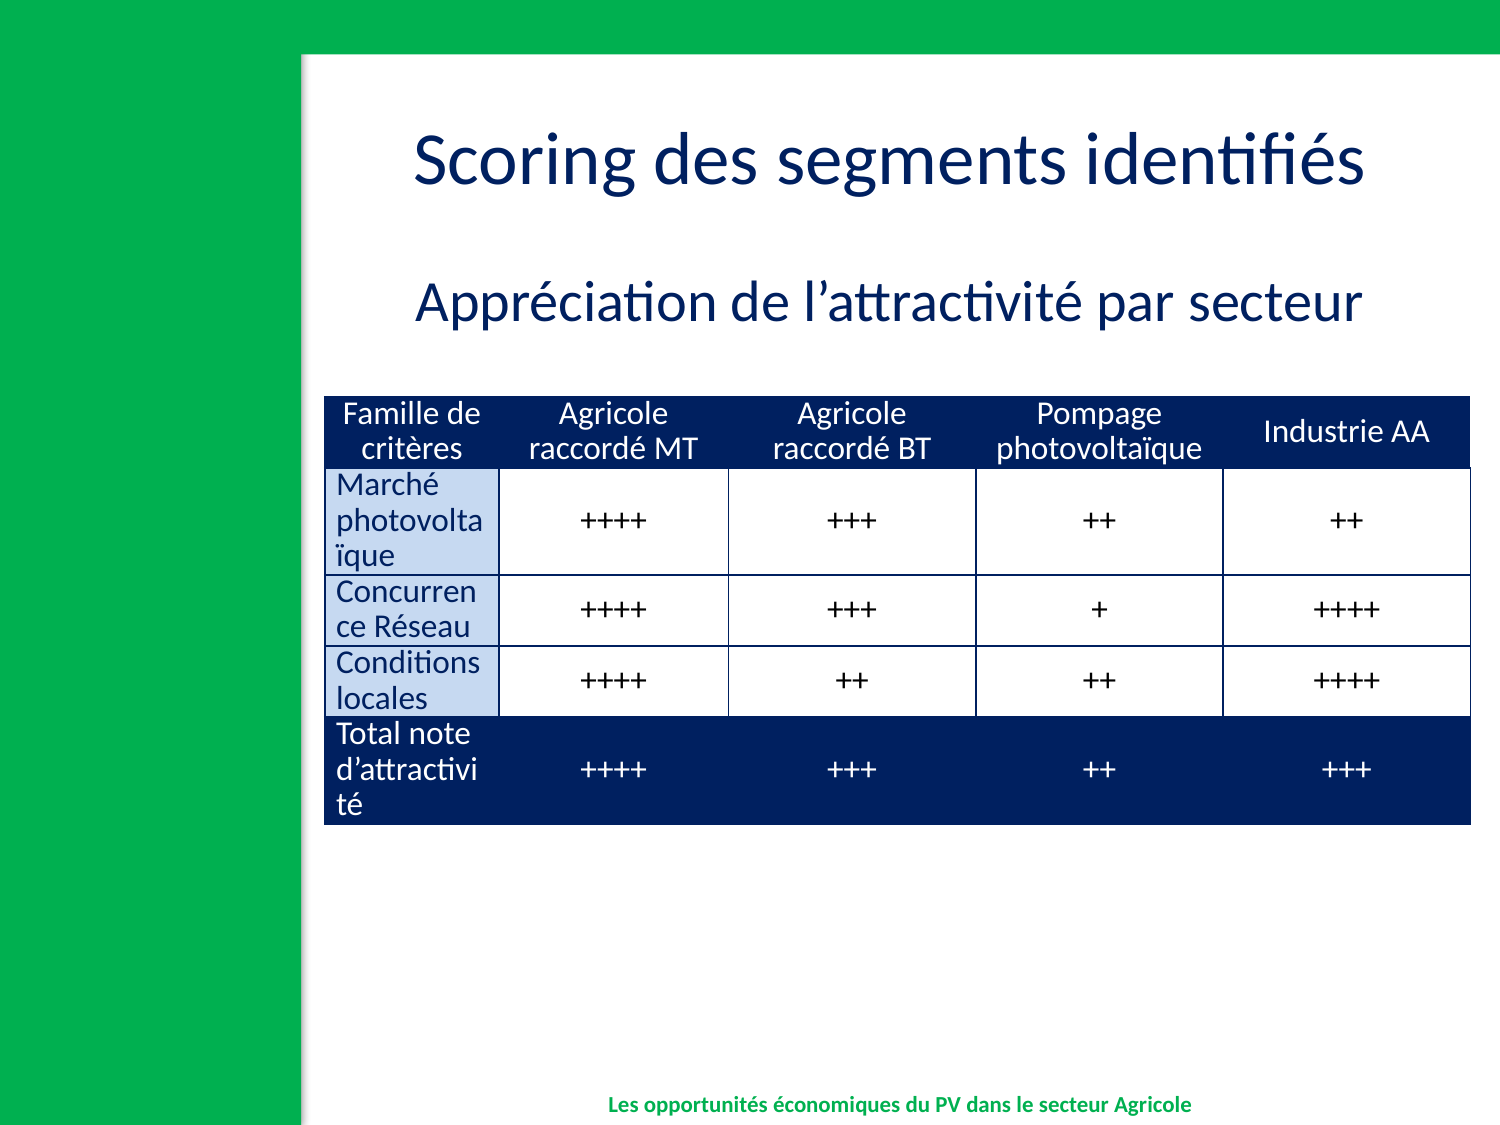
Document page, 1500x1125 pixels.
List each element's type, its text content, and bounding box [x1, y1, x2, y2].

table_cell +++ [1224, 718, 1470, 823]
table_cell ++ [977, 469, 1222, 574]
table_header Agricole raccordé BT [729, 398, 976, 467]
table_cell ++++ [1224, 576, 1470, 645]
table_cell +++ [729, 469, 975, 574]
table_cell ++ [729, 647, 975, 716]
table_cell ++++ [500, 469, 728, 574]
table_header Pompage photovoltaïque [976, 398, 1223, 467]
table_cell Concurrence Réseau [326, 576, 498, 645]
table_cell + [977, 576, 1222, 645]
table_cell ++++ [500, 576, 728, 645]
table_cell ++++ [500, 647, 728, 716]
table_cell ++++ [500, 718, 728, 823]
table_cell ++ [977, 718, 1222, 823]
table_cell +++ [729, 576, 975, 645]
table_cell Marché photovoltaïque [326, 469, 498, 574]
table_cell ++++ [1224, 647, 1470, 716]
table_cell Conditions locales [326, 647, 498, 716]
table_cell ++ [977, 647, 1222, 716]
text_box Appréciation de l’attractivité par secteur [371, 256, 1408, 350]
table_header Agricole raccordé MT [500, 398, 728, 467]
text_box Scoring des segments identifiés [371, 101, 1408, 196]
table_header Industrie AA [1223, 398, 1470, 467]
table_cell Total note d’attractivité [326, 718, 498, 823]
table_header Famille de critères [326, 398, 498, 467]
table_cell ++ [1224, 469, 1470, 574]
table_cell +++ [729, 718, 975, 823]
